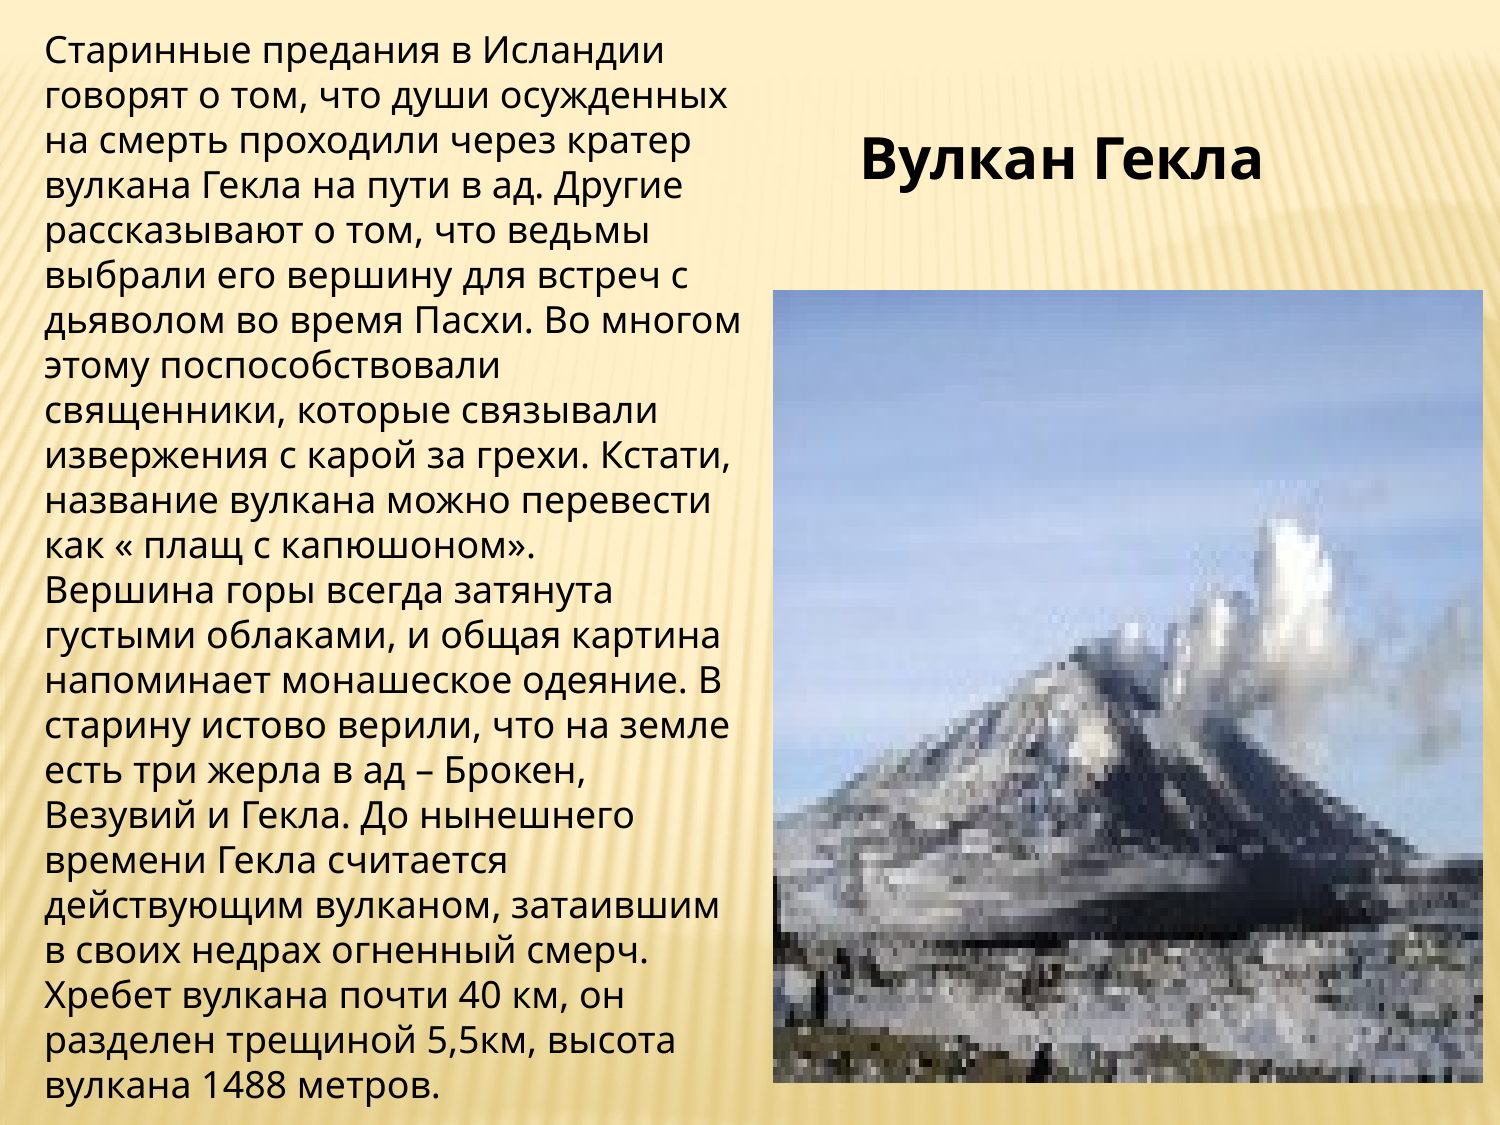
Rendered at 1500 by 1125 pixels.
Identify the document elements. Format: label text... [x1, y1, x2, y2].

picture [773, 290, 1483, 1083]
text_box Вулкан Гекла [844, 113, 1459, 199]
text_box Старинные предания в Исландии говорят о том, что души осужденных на смерть проходили через кратер вулкана Гекла на пути в ад. Другие рассказывают о том, что ведьмы выбрали его вершину для встреч с дьяволом во время Пасхи. Во многом этому поспособствовали священники, которые связывали извержения с карой за грехи. Кстати, название вулкана можно перевести как « плащ с капюшоном». Вершина горы всегда затянута густыми облаками, и общая картина напоминает монашеское одеяние. В старину истово верили, что на земле есть три жерла в ад – Брокен, Везувий и Гекла. До нынешнего времени Гекла считается действующим вулканом, затаившим в своих недрах огненный смерч. Хребет вулкана почти 40 км, он разделен трещиной 5,5км, высота вулкана 1488 метров. [29, 19, 762, 1114]
